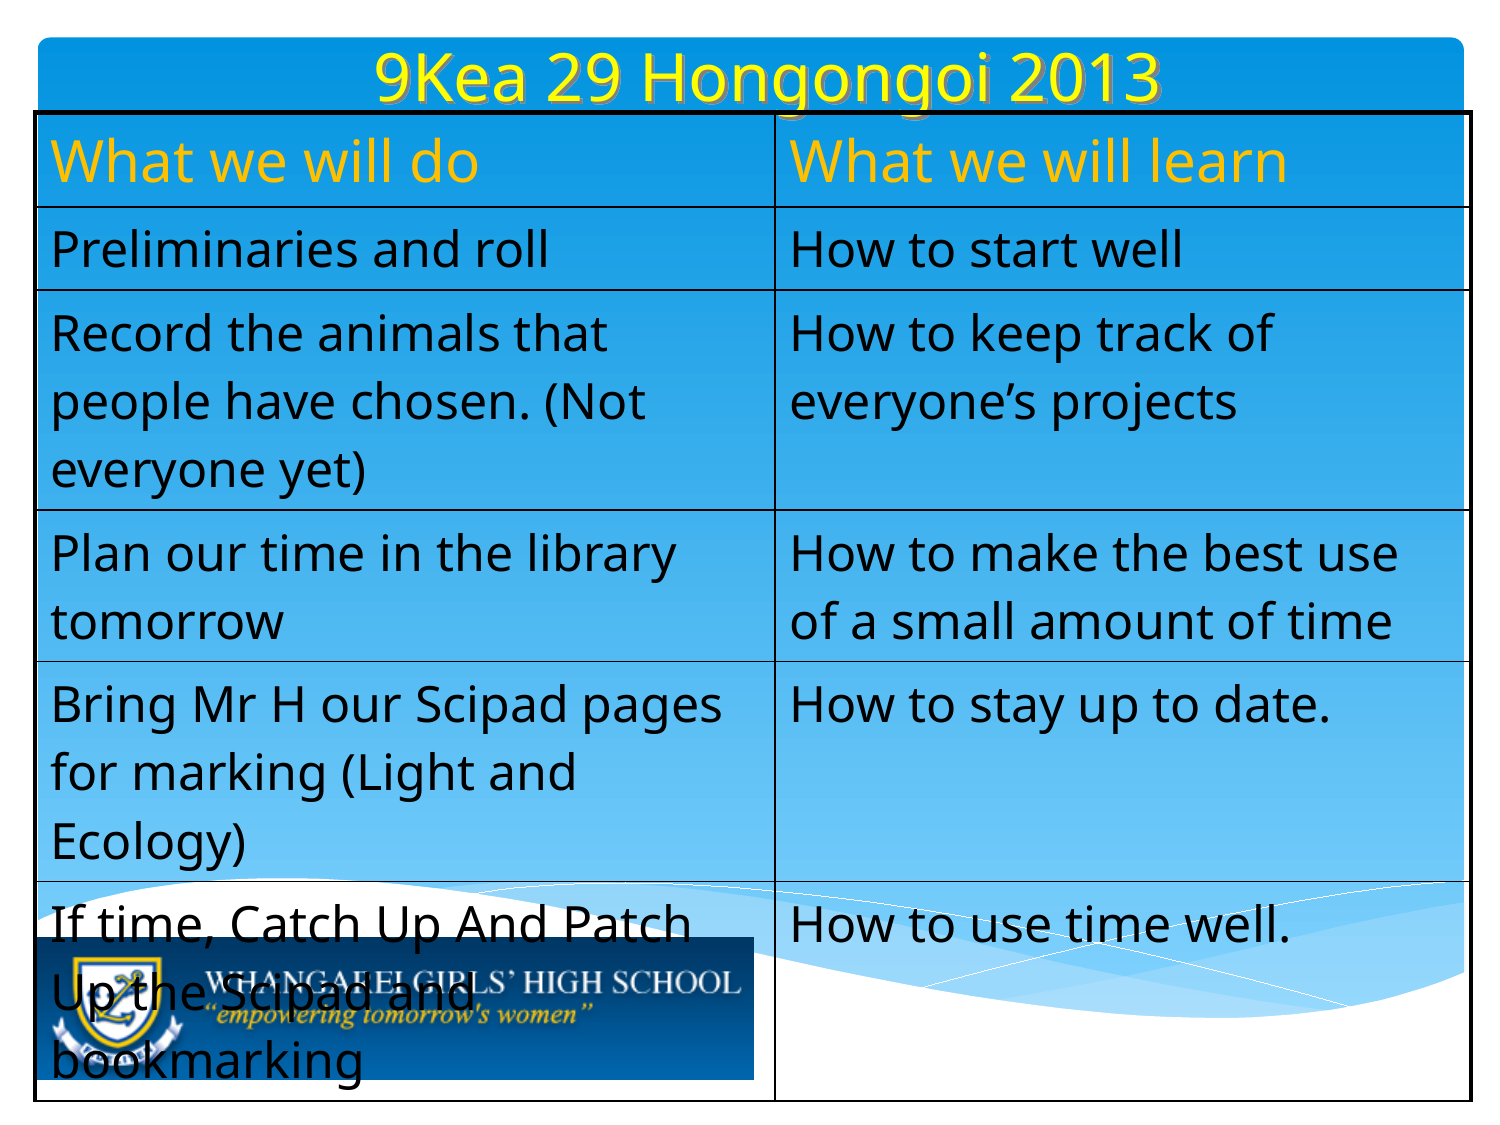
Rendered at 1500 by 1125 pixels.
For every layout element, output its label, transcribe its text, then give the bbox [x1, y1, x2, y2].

table_cell How to make the best use of a small amount of time [776, 511, 1469, 661]
table_cell Preliminaries and roll [37, 208, 774, 289]
table_cell How to stay up to date. [776, 662, 1469, 881]
table_cell Plan our time in the library tomorrow [37, 511, 774, 661]
table_cell How to use time well. [776, 882, 1469, 1100]
table_cell Record the animals that people have chosen. (Not everyone yet) [37, 291, 774, 509]
table_header What we will learn [776, 115, 1469, 206]
table_cell Bring Mr H our Scipad pages for marking (Light and Ecology) [37, 662, 774, 881]
table_cell How to keep track of everyone’s projects [776, 291, 1469, 509]
table_header What we will do [37, 115, 774, 206]
text_box 9Kea 29 Hongongoi 2013 [162, 24, 1375, 110]
table_cell How to start well [776, 208, 1469, 289]
picture [37, 937, 754, 1080]
table_cell If time, Catch Up And Patch Up the Scipad and bookmarking [37, 882, 774, 1100]
